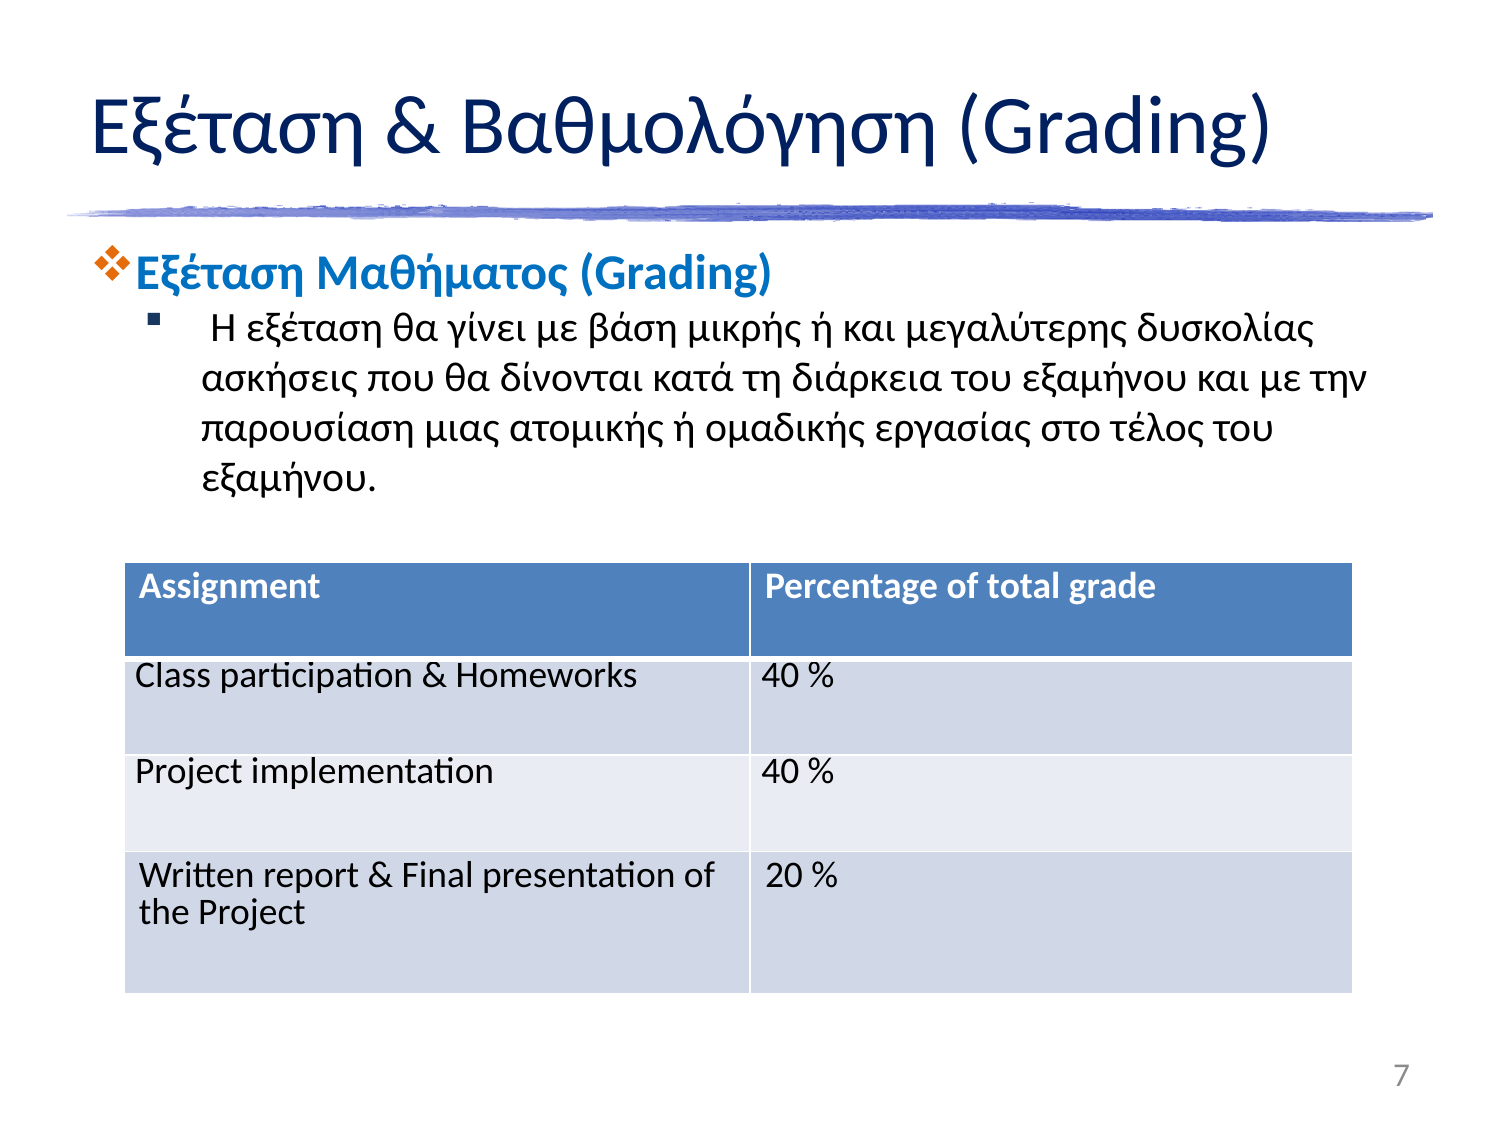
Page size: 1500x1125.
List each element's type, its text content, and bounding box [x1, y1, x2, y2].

table_cell Class participation & Homeworks [125, 662, 749, 754]
slide_number 7 [1074, 1042, 1425, 1103]
table_cell Written report & Final presentation of the Project [125, 852, 749, 993]
picture [55, 202, 1444, 226]
table_cell 40 % [751, 756, 1352, 851]
table_cell 20 % [751, 852, 1352, 993]
table_cell Project implementation [125, 756, 749, 851]
table_header Percentage of total grade [751, 563, 1352, 656]
title Εξέταση & Βαθμολόγηση (Grading) [75, 45, 1424, 197]
list Εξέταση Μαθήματος (Grading) Η εξέταση θα γίνει με βάση μικρής ή και μεγαλύτερης δυσκολίας ασκήσεις που θα δίνονται κατά τη διάρκεια του εξαμήνου και με την παρουσίαση μιας ατομικής ή ομαδικής εργασίας στο τέλος του εξαμήνου. [75, 231, 1425, 528]
table_header Assignment [125, 563, 749, 656]
table_cell 40 % [751, 662, 1352, 754]
